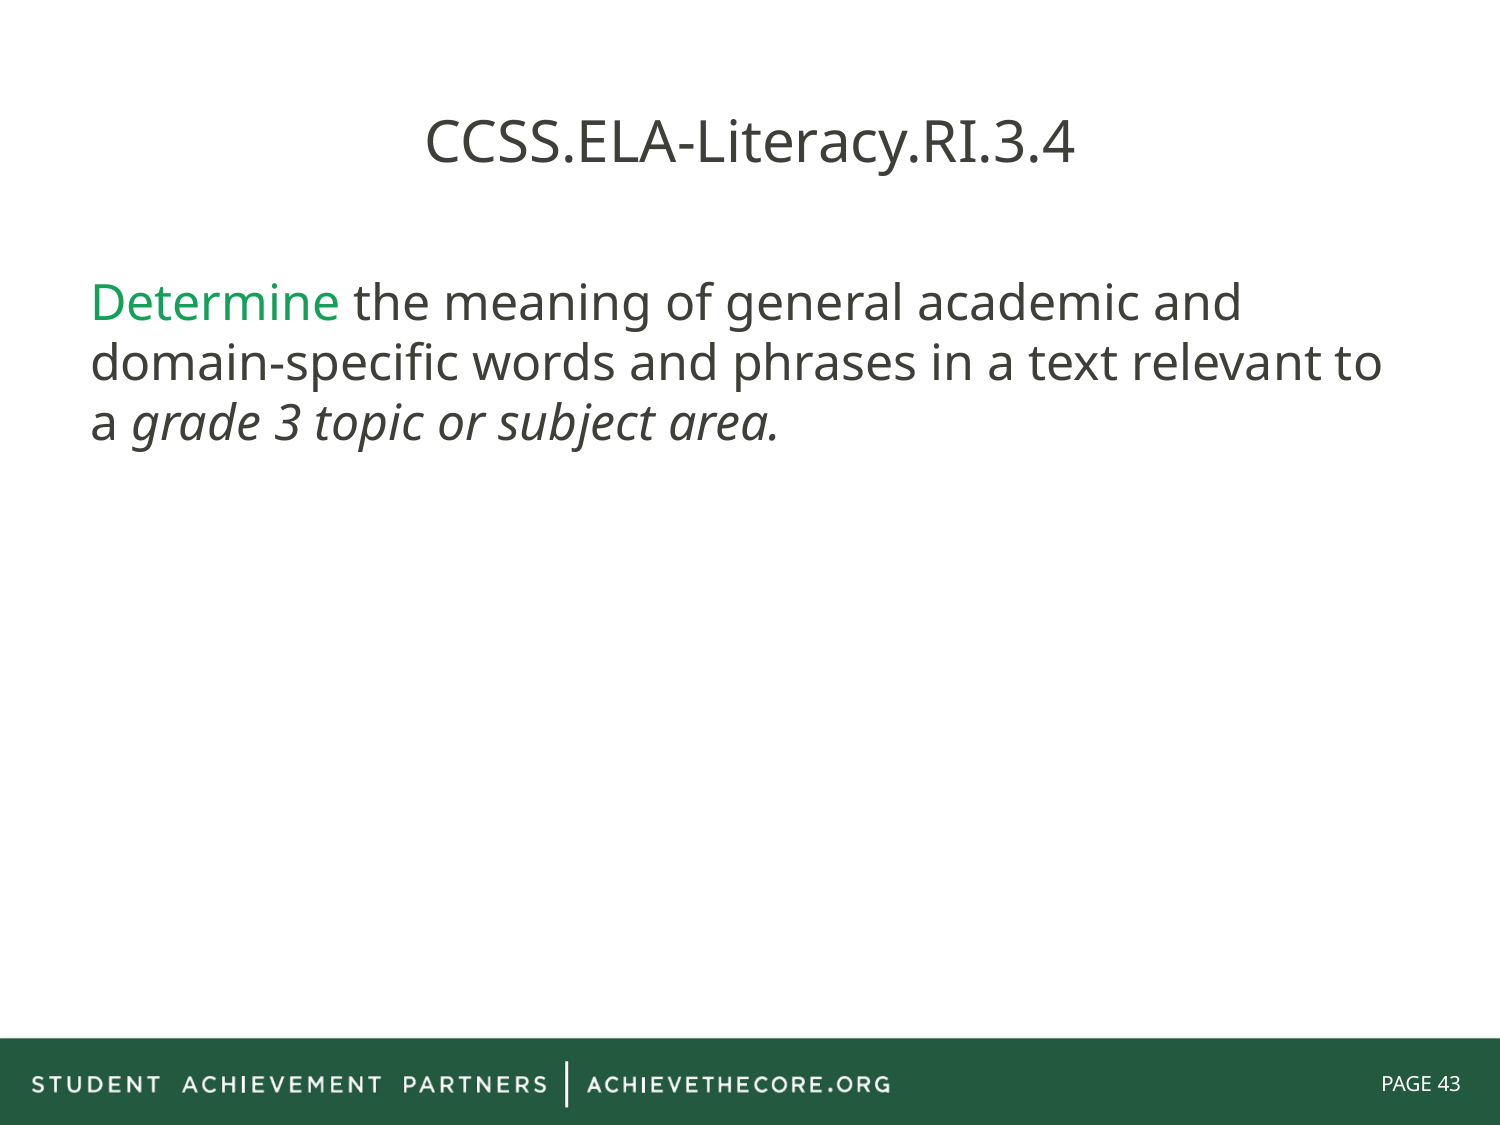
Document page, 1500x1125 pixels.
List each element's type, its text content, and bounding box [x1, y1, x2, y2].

title CCSS.ELA-Literacy.RI.3.4 [75, 45, 1425, 233]
list Determine the meaning of general academic and domain-specific words and phrases in a text relevant to a grade 3 topic or subject area. [75, 262, 1425, 1005]
